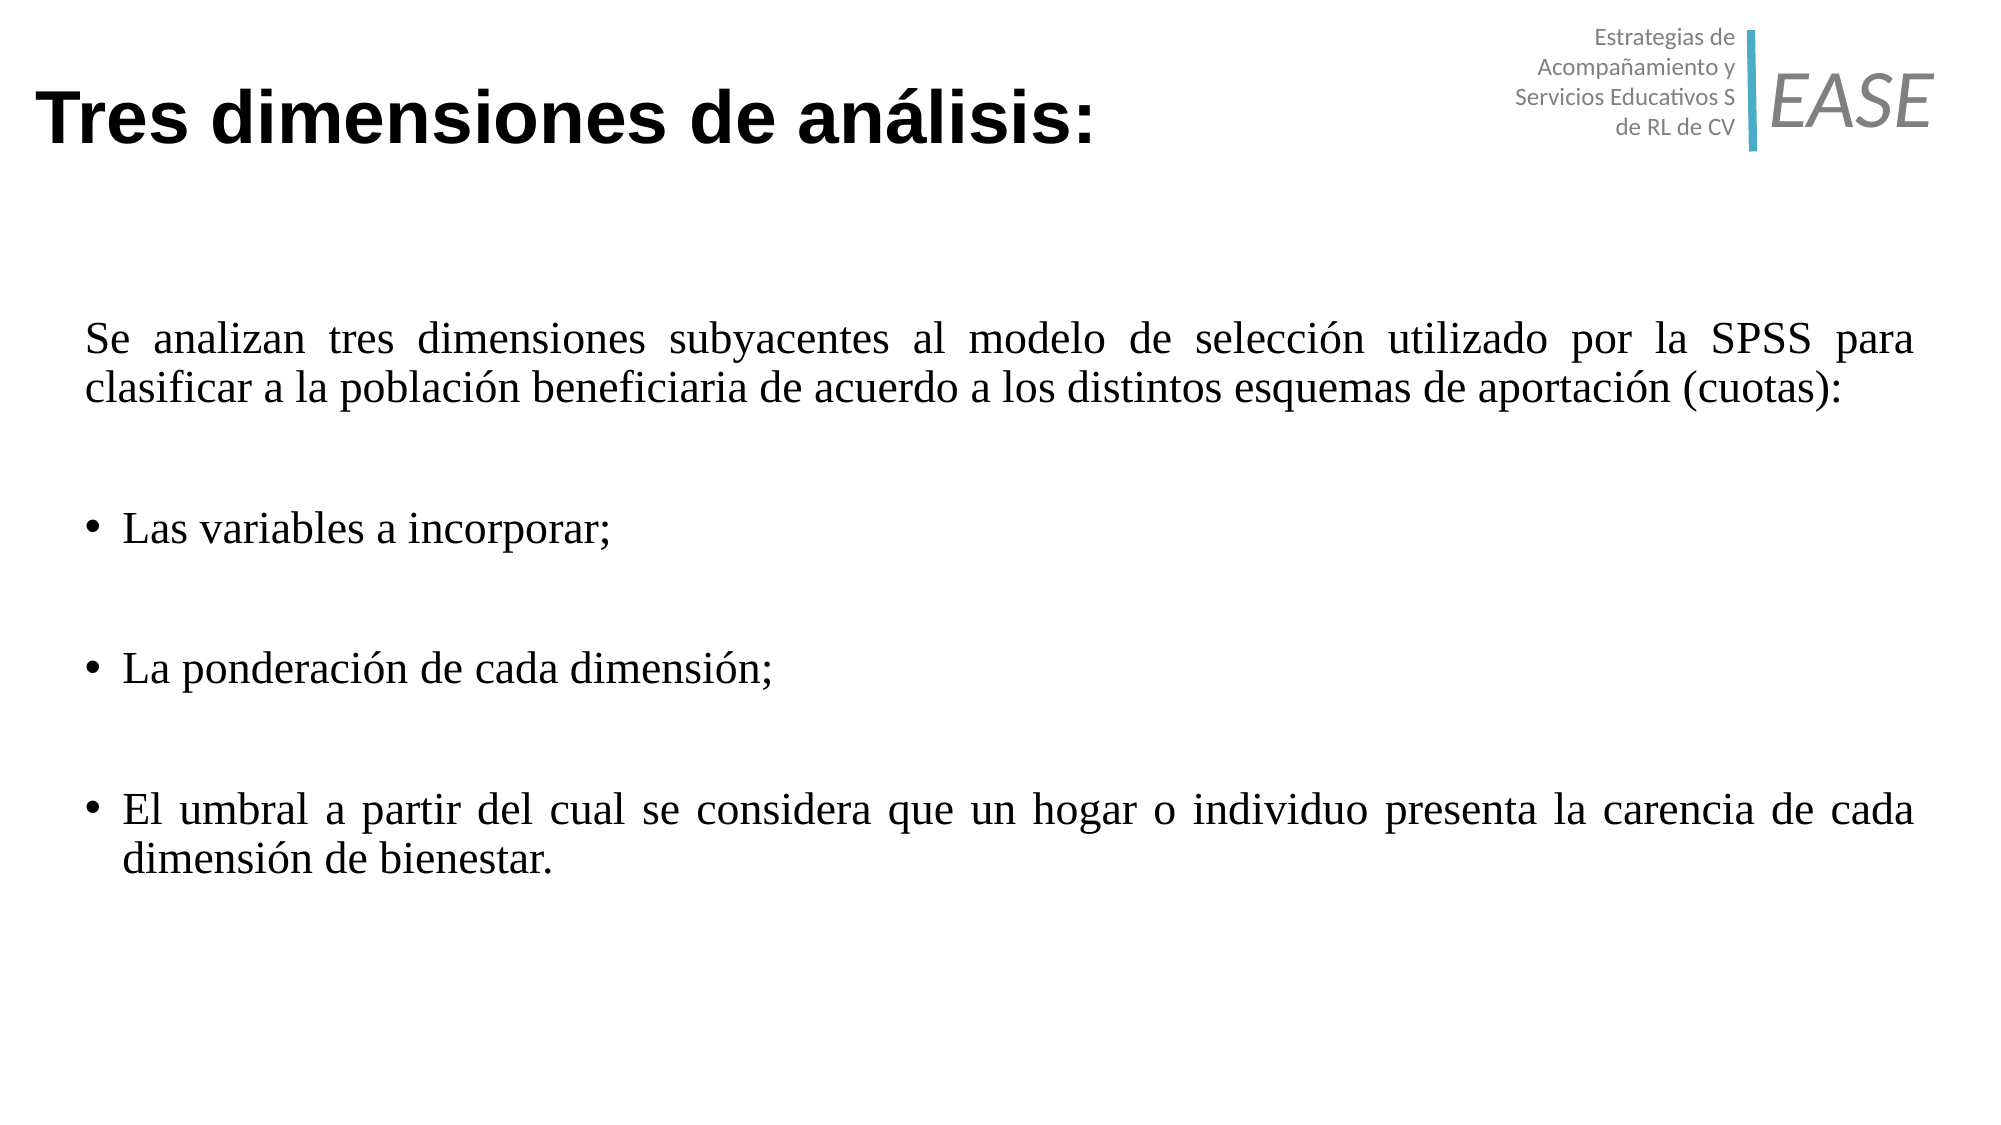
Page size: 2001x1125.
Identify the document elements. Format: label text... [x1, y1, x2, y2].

list Se analizan tres dimensiones subyacentes al modelo de selección utilizado por la SPSS para clasificar a la población beneficiaria de acuerdo a los distintos esquemas de aportación (cuotas): Las variables a incorporar; La ponderación de cada dimensión; El umbral a partir del cual se considera que un hogar o individuo presenta la carencia de cada dimensión de bienestar. [69, 215, 1931, 1040]
title Tres dimensiones de análisis: [0, 30, 1863, 210]
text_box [1478, 7, 1977, 153]
